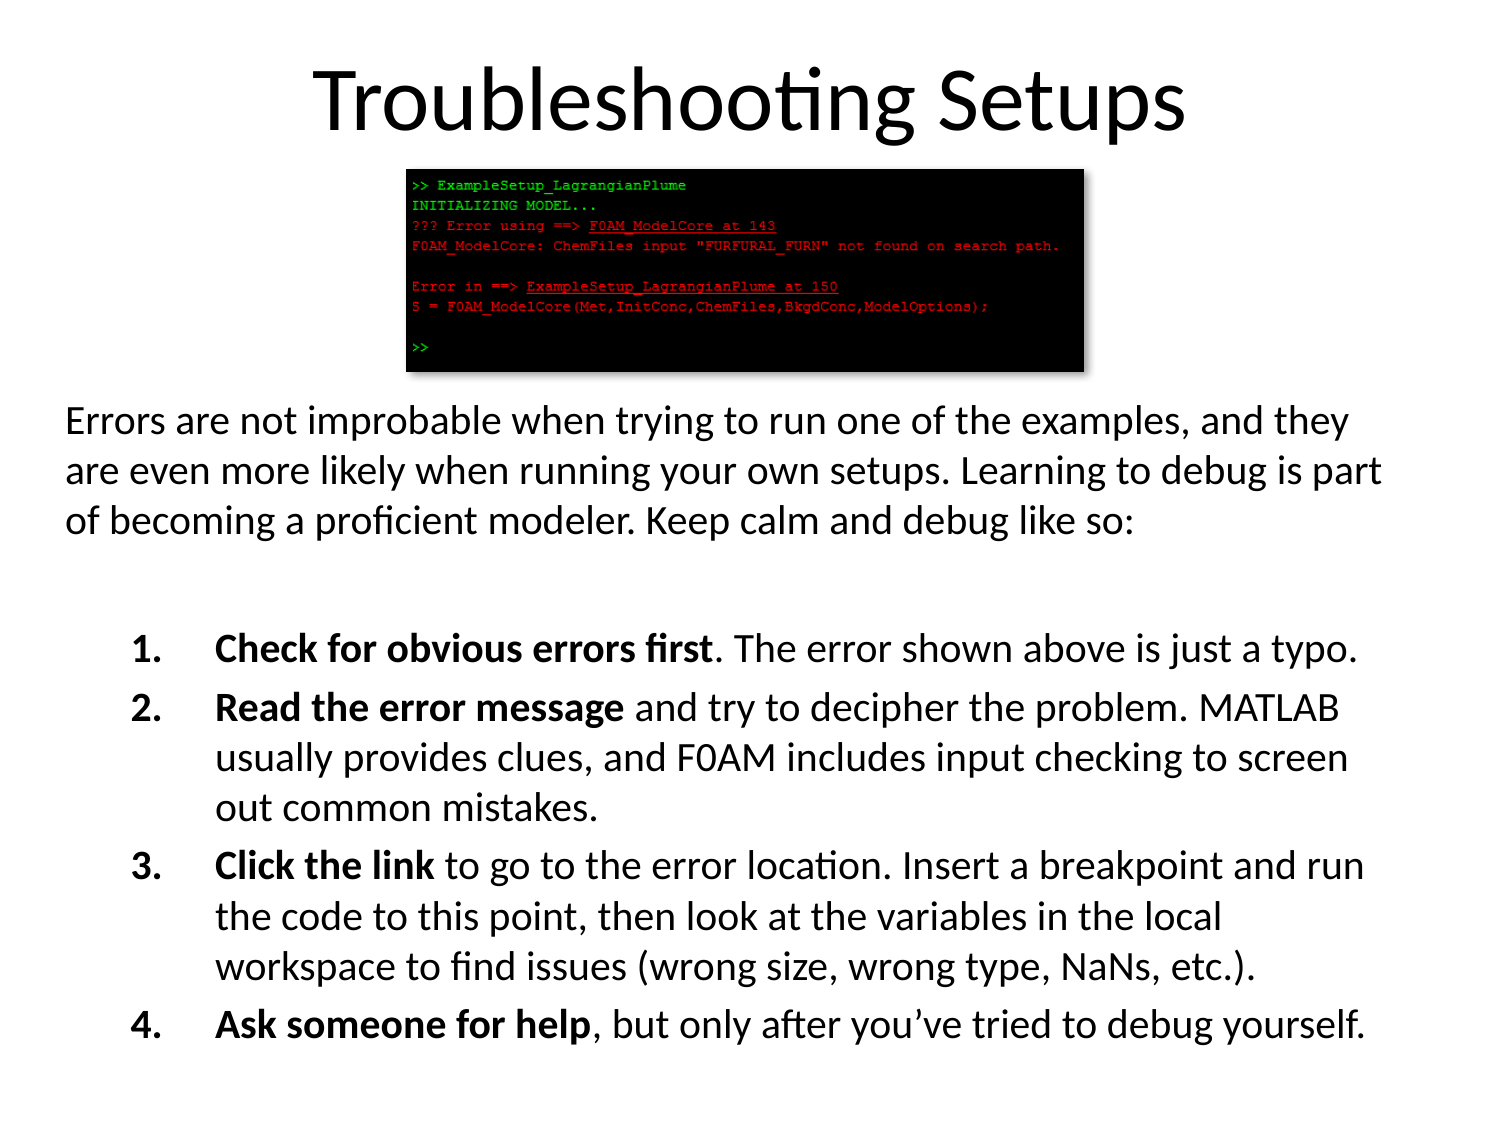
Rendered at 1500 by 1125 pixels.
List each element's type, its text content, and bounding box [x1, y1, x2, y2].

list Errors are not improbable when trying to run one of the examples, and they are even more likely when running your own setups. Learning to debug is part of becoming a proficient modeler. Keep calm and debug like so: Check for obvious errors first. The error shown above is just a typo. Read the error message and try to decipher the problem. MATLAB usually provides clues, and F0AM includes input checking to screen out common mistakes. Click the link to go to the error location. Insert a breakpoint and run the code to this point, then look at the variables in the local workspace to find issues (wrong size, wrong type, NaNs, etc.). Ask someone for help, but only after you’ve tried to debug yourself. [50, 385, 1400, 1125]
title Troubleshooting Setups [75, 0, 1425, 188]
picture [412, 174, 1079, 367]
